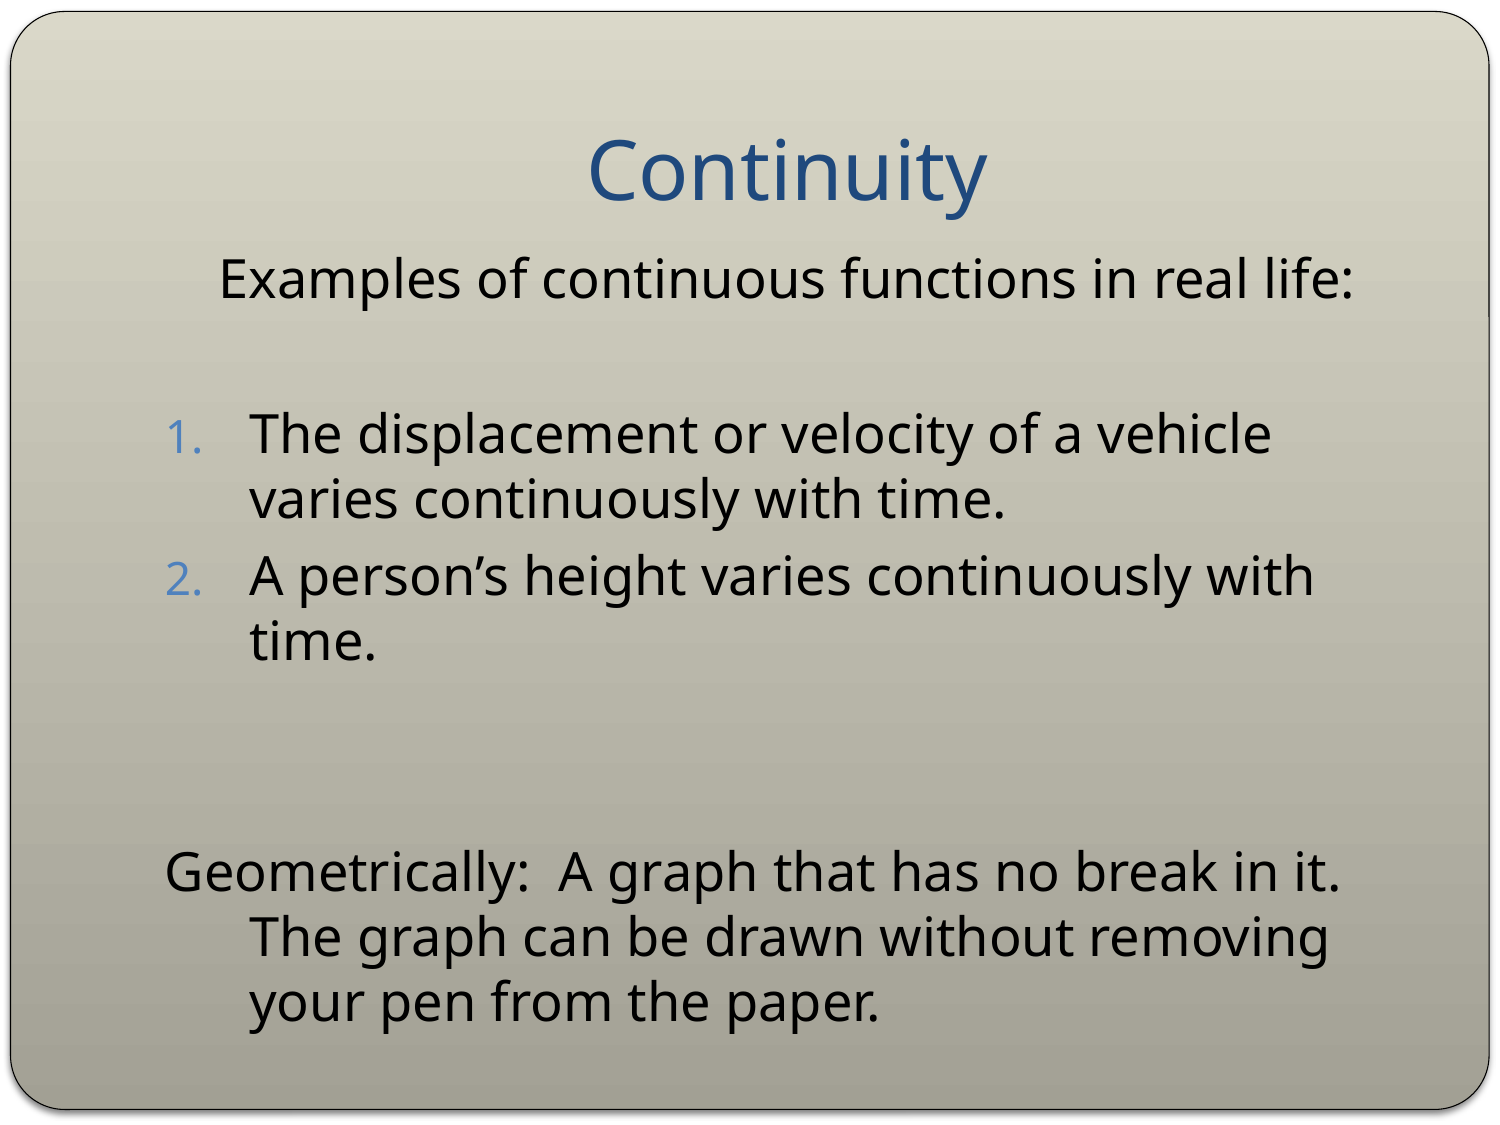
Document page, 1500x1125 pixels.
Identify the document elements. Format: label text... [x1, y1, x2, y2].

list Examples of continuous functions in real life: The displacement or velocity of a vehicle varies continuously with time. A person’s height varies continuously with time. Geometrically: A graph that has no break in it. The graph can be drawn without removing your pen from the paper. [150, 237, 1425, 988]
title Continuity [150, 45, 1425, 233]
